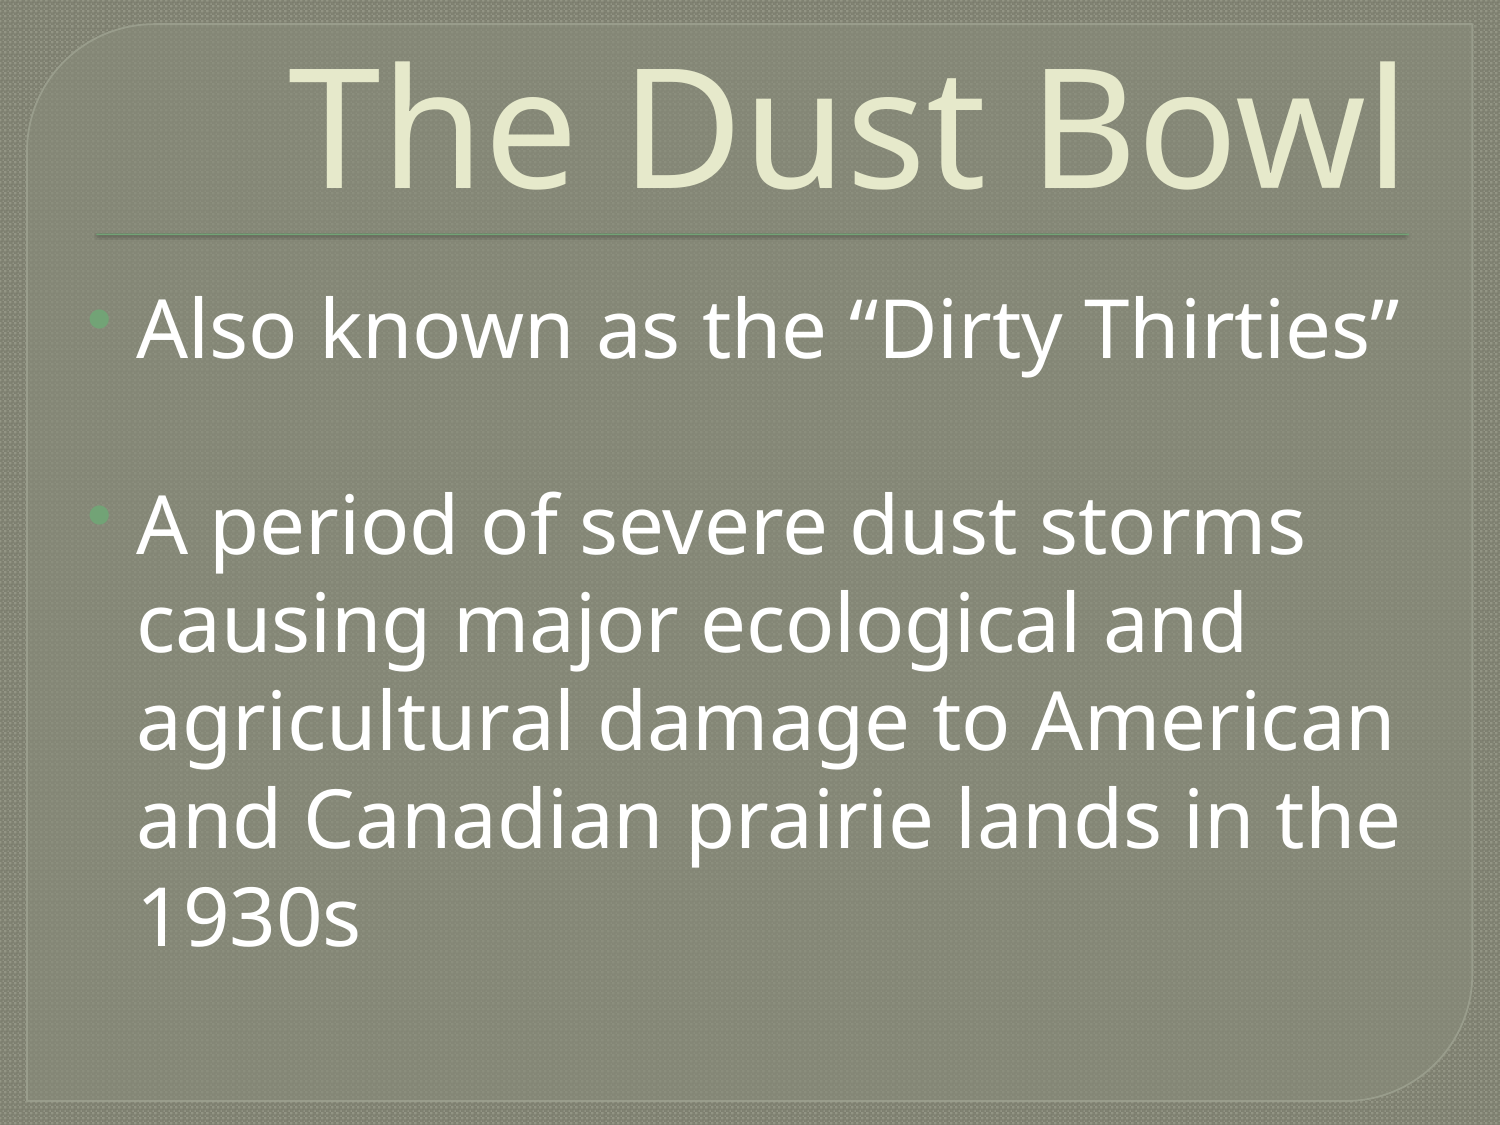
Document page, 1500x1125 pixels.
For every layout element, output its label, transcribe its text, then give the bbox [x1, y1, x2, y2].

list Also known as the “Dirty Thirties” A period of severe dust storms causing major ecological and agricultural damage to American and Canadian prairie lands in the 1930s [75, 270, 1425, 1013]
title The Dust Bowl [75, 41, 1425, 230]
